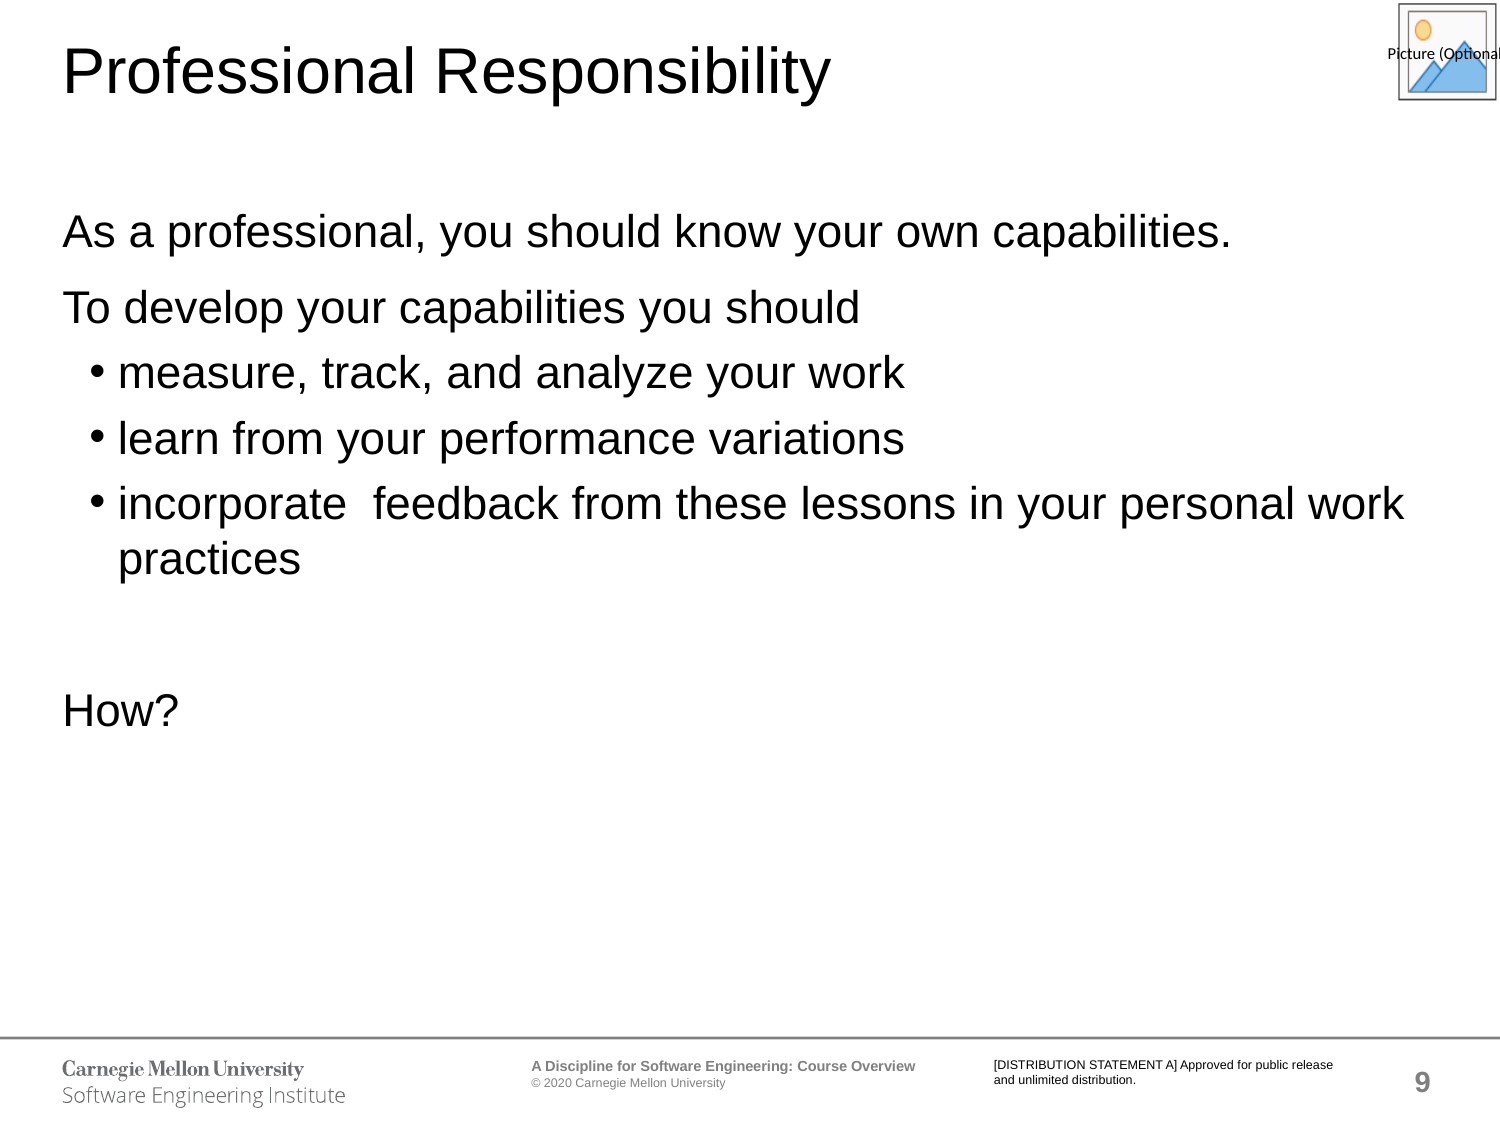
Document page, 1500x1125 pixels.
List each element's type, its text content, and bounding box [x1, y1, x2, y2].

title Professional Responsibility [62, 37, 1338, 182]
picture [1394, 0, 1500, 105]
list As a professional, you should know your own capabilities. To develop your capabilities you should measure, track, and analyze your work learn from your performance variations incorporate feedback from these lessons in your personal work practices How? [62, 201, 1431, 1000]
